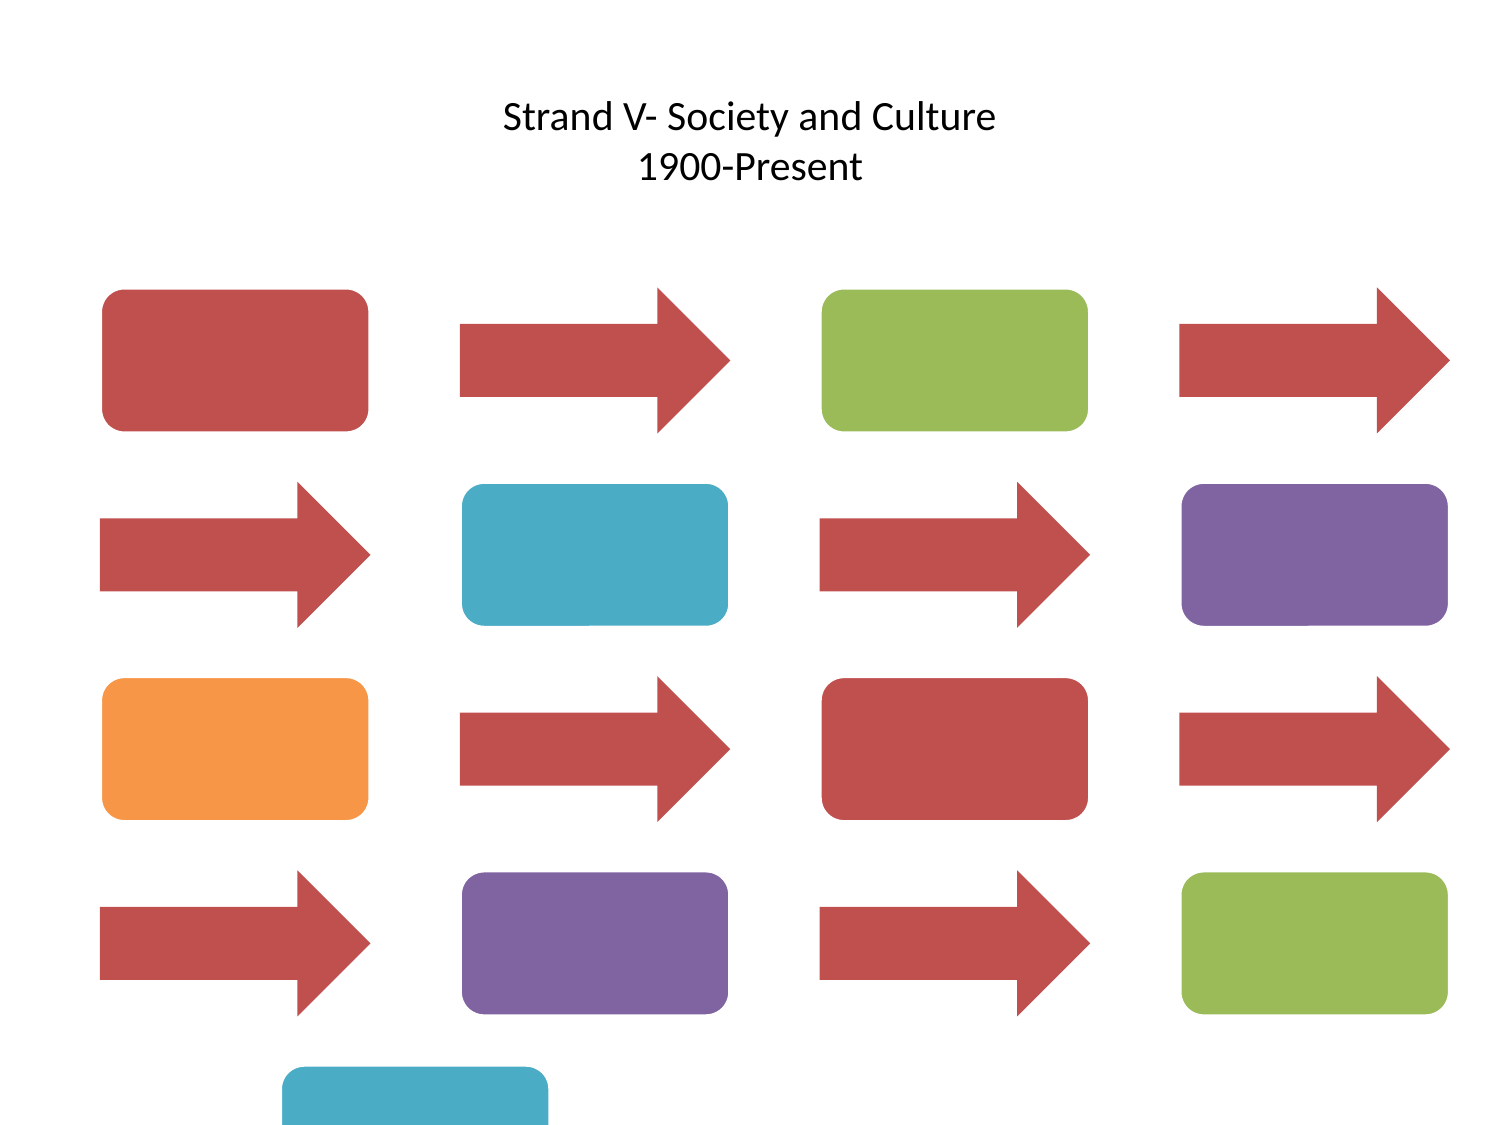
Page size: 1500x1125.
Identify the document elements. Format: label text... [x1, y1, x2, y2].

title Strand V- Society and Culture 1900-Present [75, 45, 1425, 233]
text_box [99, 287, 1451, 1031]
